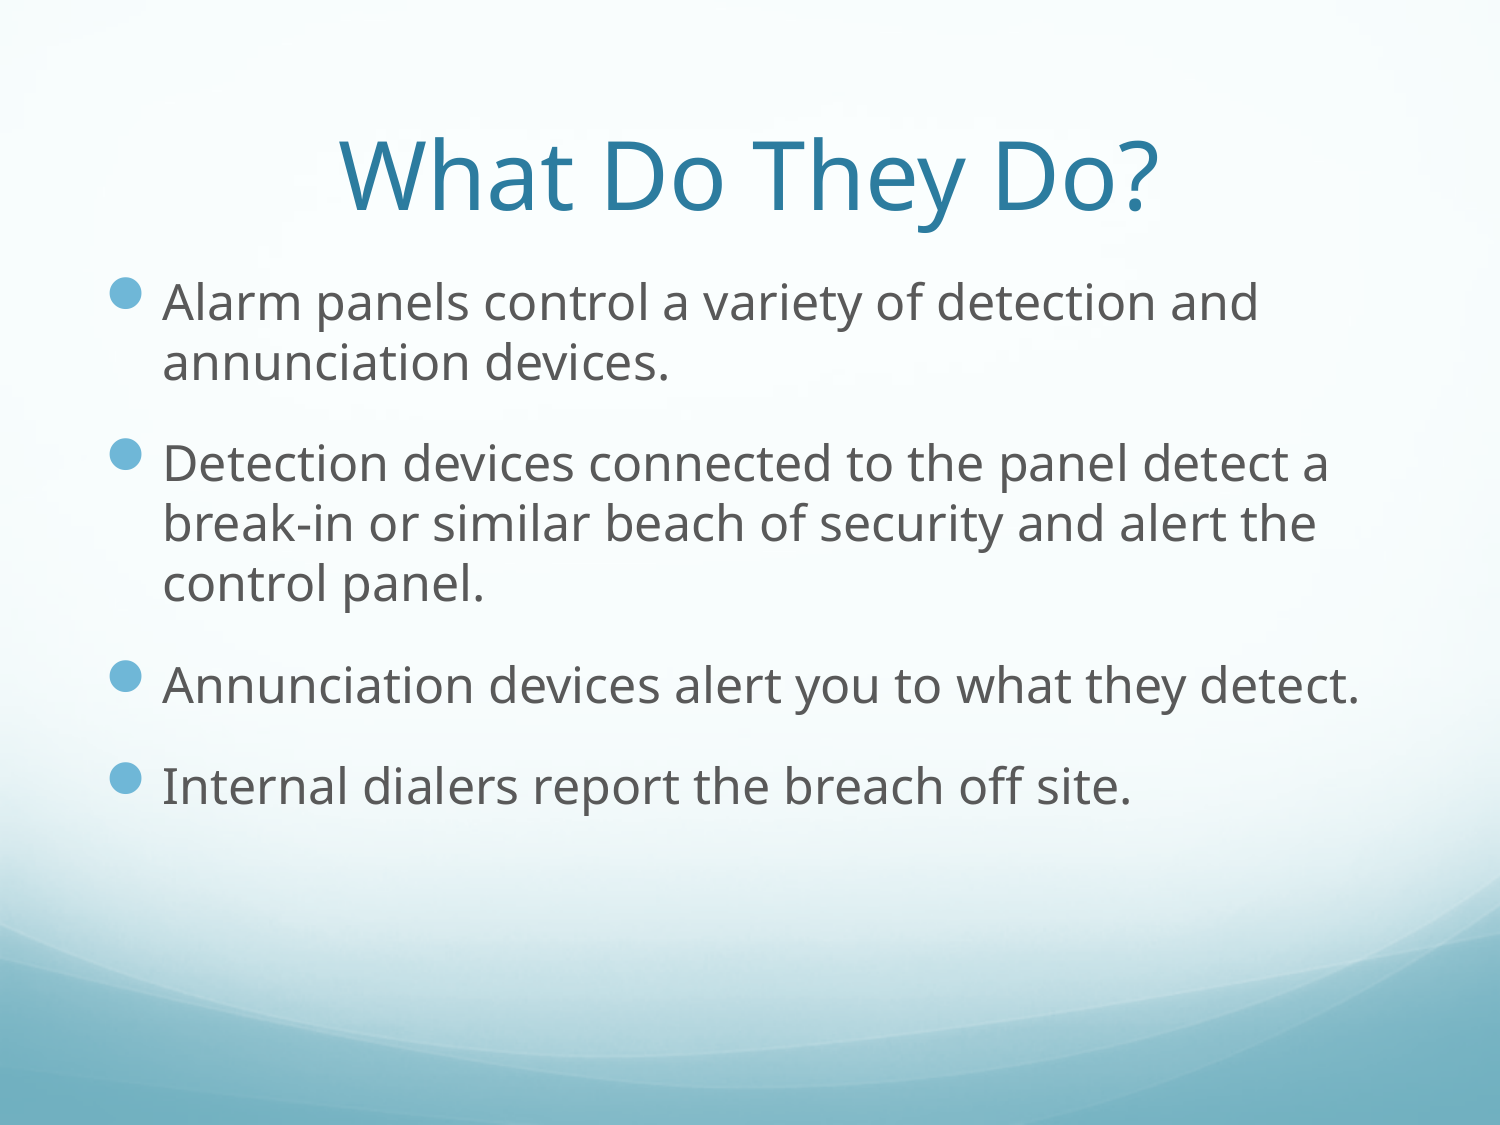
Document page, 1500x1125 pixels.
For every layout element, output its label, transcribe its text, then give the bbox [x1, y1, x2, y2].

list Alarm panels control a variety of detection and annunciation devices. Detection devices connected to the panel detect a break-in or similar beach of security and alert the control panel. Annunciation devices alert you to what they detect. Internal dialers report the breach off site. [90, 262, 1410, 975]
title What Do They Do? [90, 17, 1410, 237]
